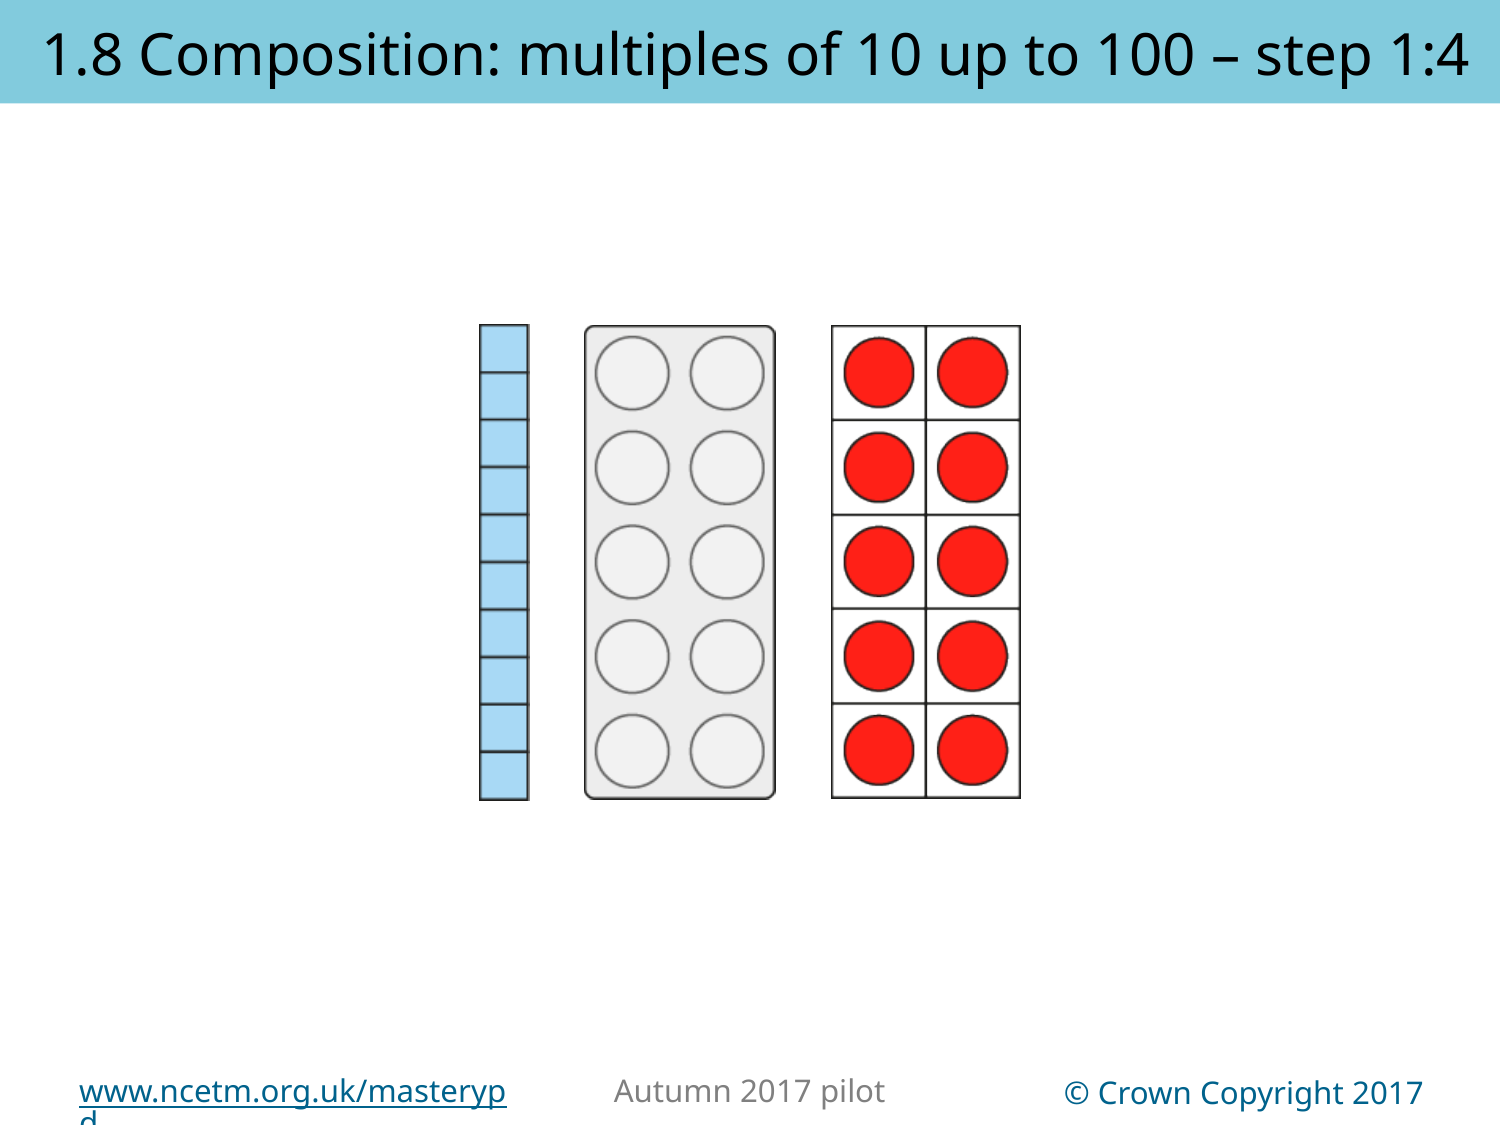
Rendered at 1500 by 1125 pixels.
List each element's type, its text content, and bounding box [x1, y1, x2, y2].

picture [830, 325, 1021, 800]
picture [478, 324, 530, 801]
picture [584, 324, 777, 800]
list 1.8 Composition: multiples of 10 up to 100 – step 1:4 [0, 0, 1500, 104]
